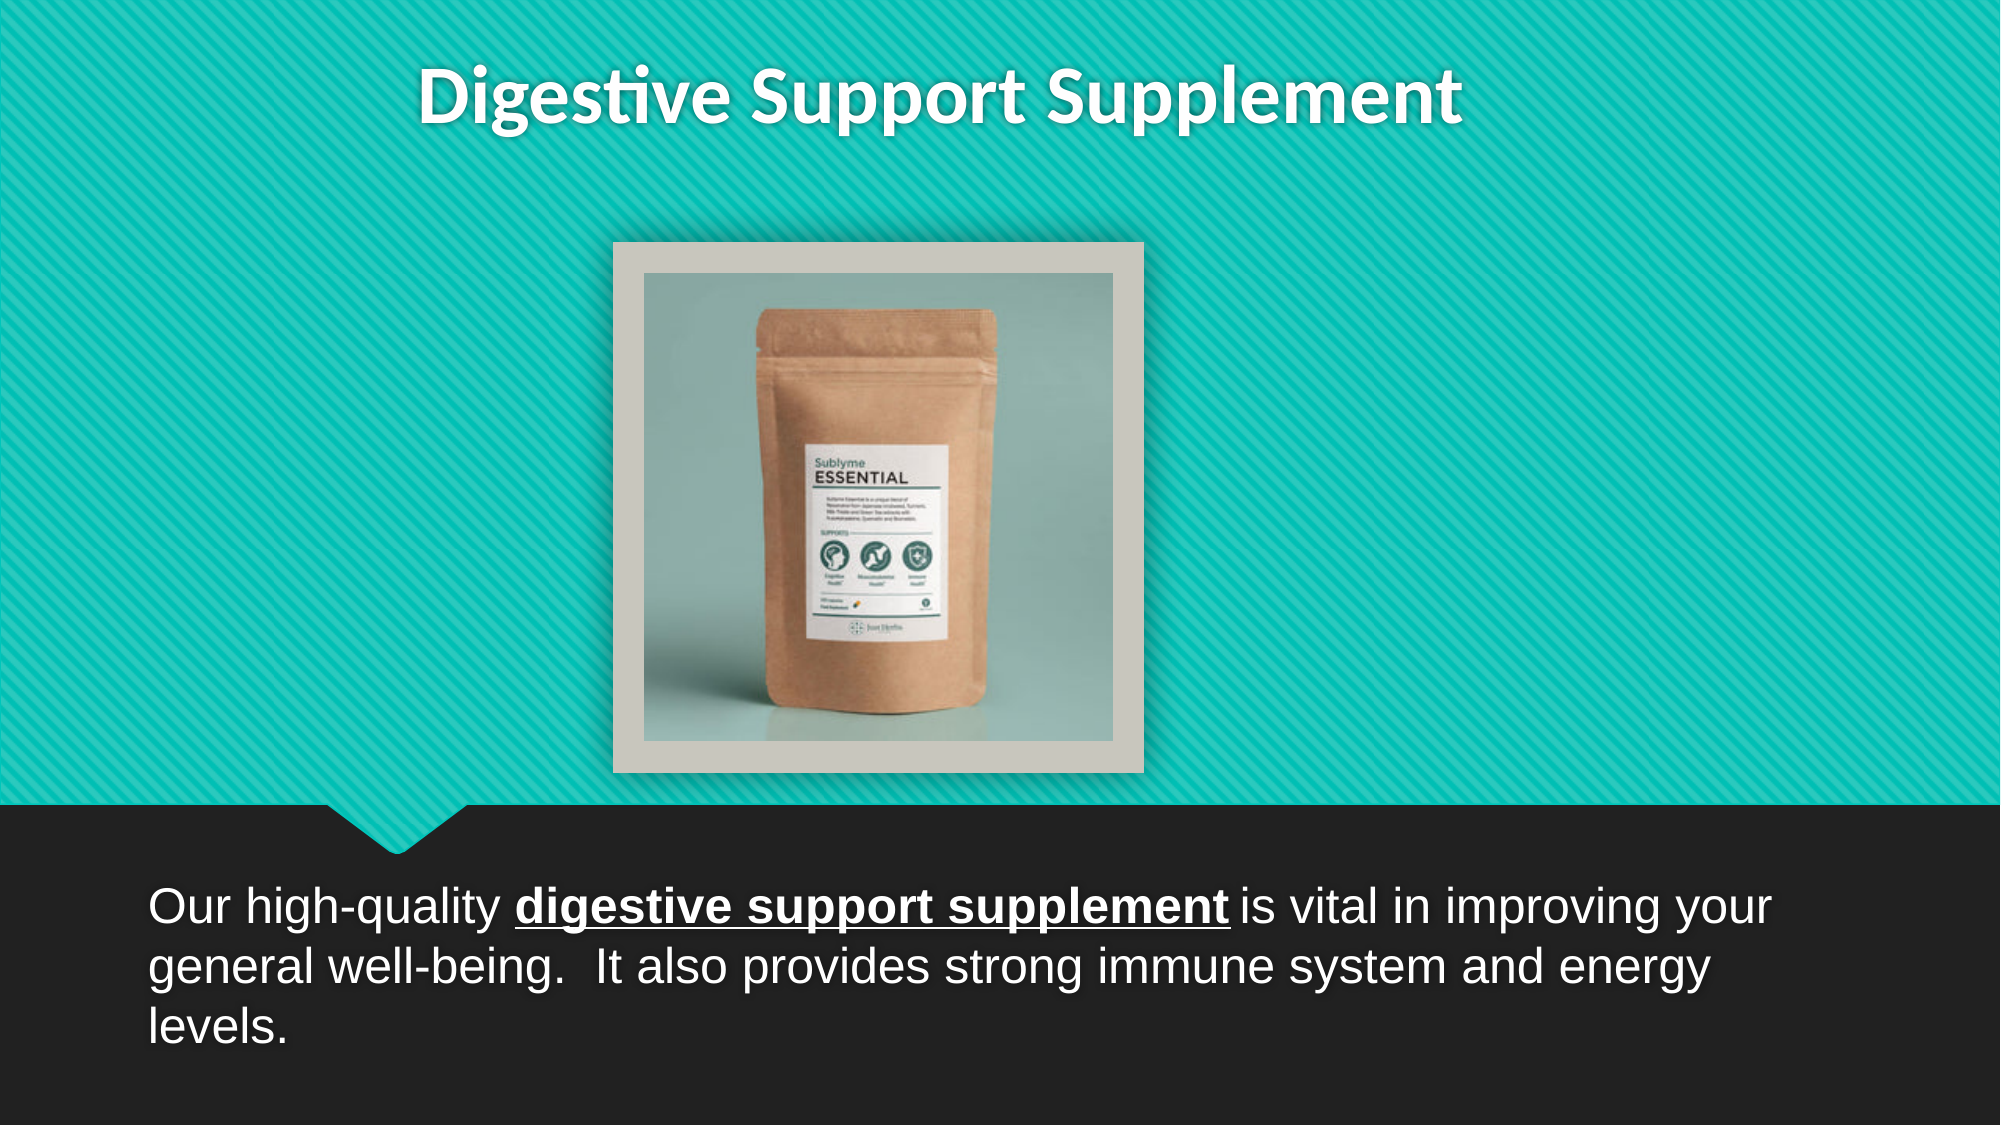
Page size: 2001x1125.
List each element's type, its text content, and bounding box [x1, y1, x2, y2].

picture [643, 272, 1114, 742]
title Digestive Support Supplement [402, 10, 1523, 148]
subtitle Our high-quality digestive support supplement is vital in improving your general well-being. It also provides strong immune system and energy levels. [132, 866, 1868, 1064]
